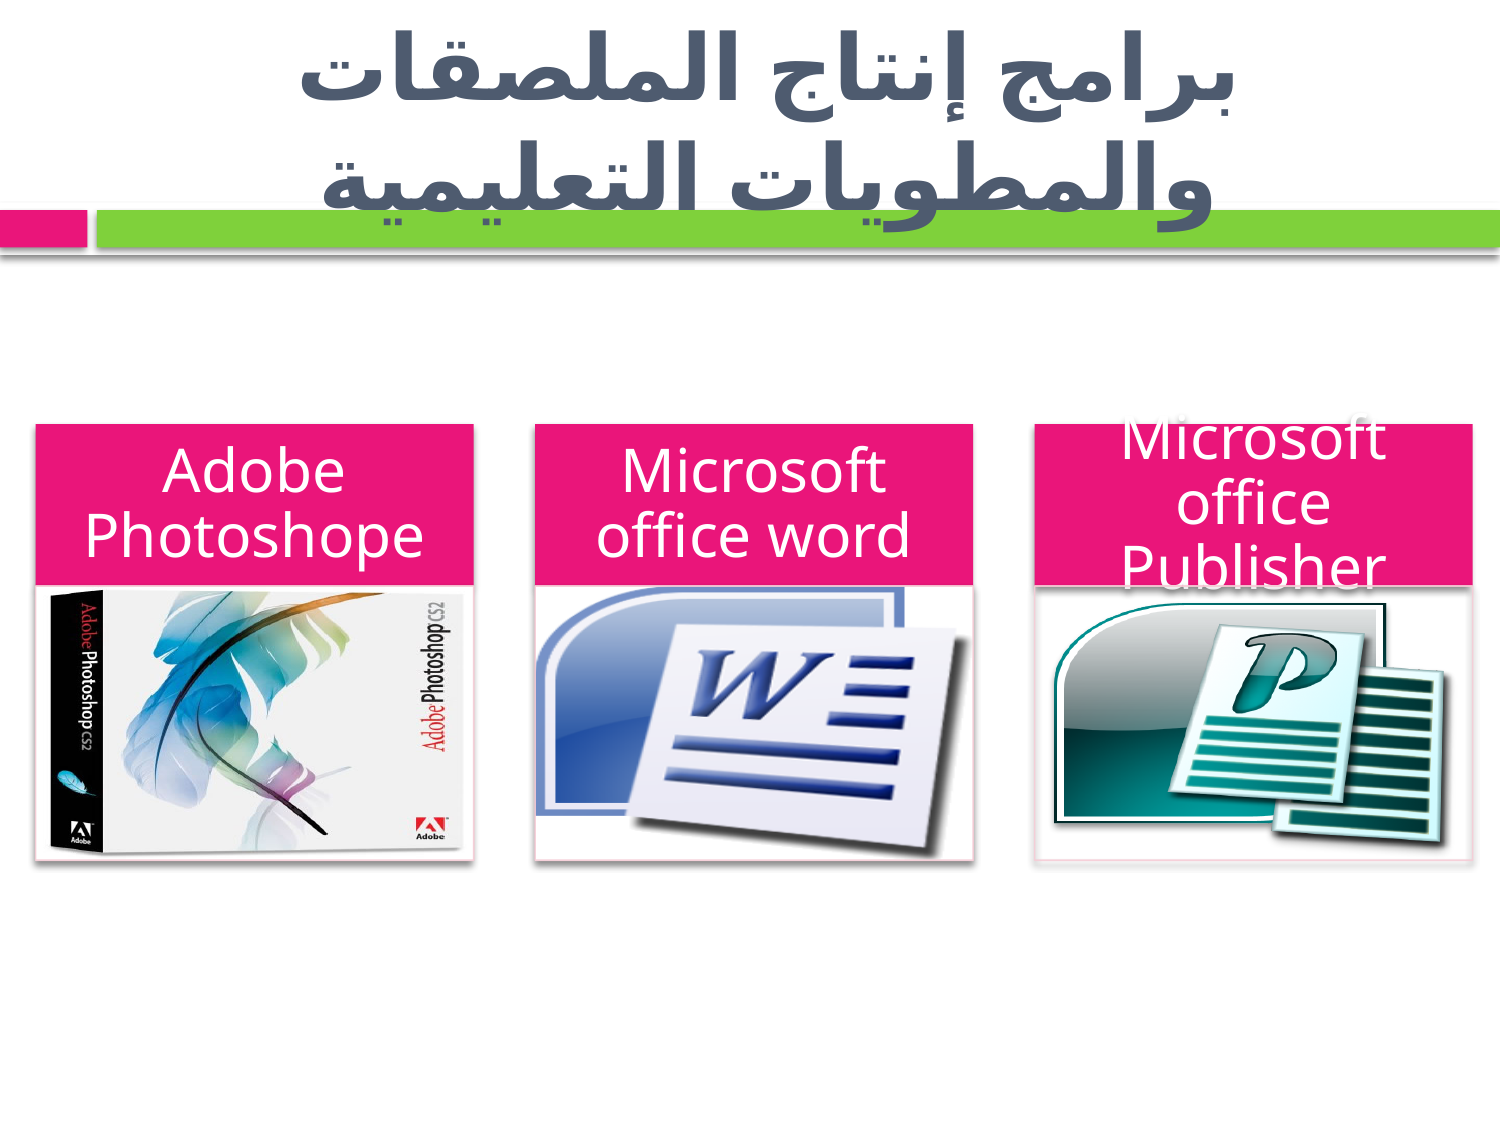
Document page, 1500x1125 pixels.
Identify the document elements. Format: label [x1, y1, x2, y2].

list [34, 0, 1474, 1125]
